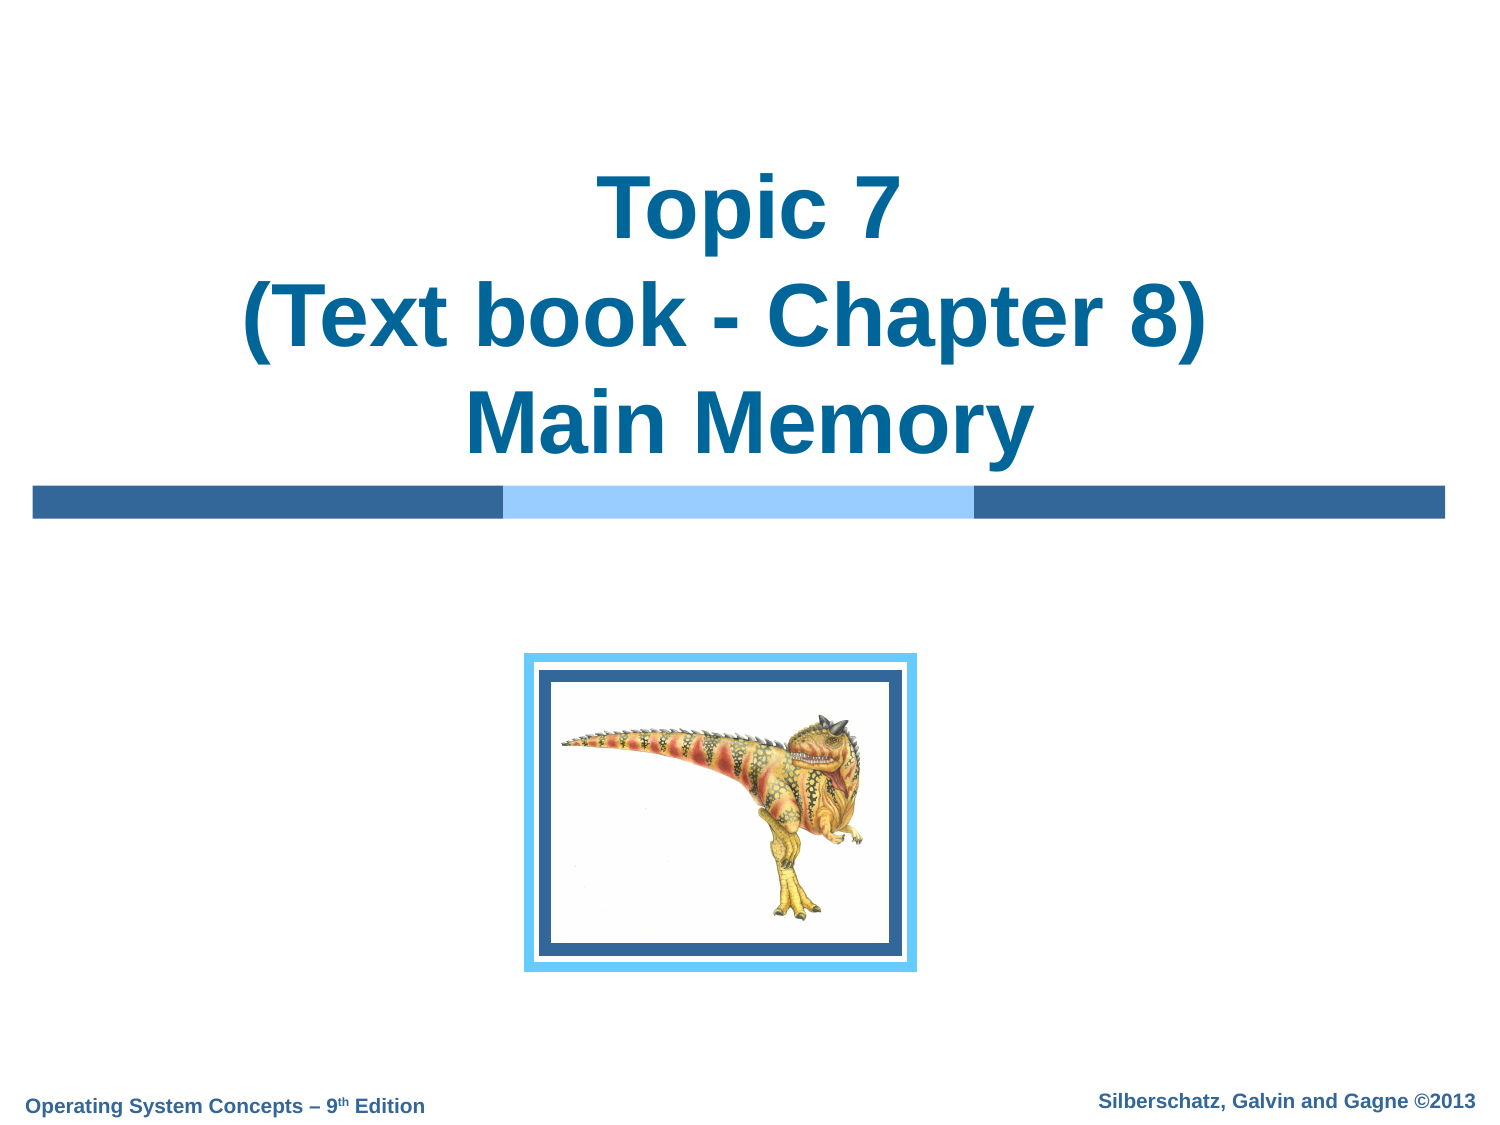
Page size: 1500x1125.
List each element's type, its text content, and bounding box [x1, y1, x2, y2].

title Topic 7 (Text book - Chapter 8) Main Memory [112, 129, 1388, 480]
picture [551, 682, 889, 943]
